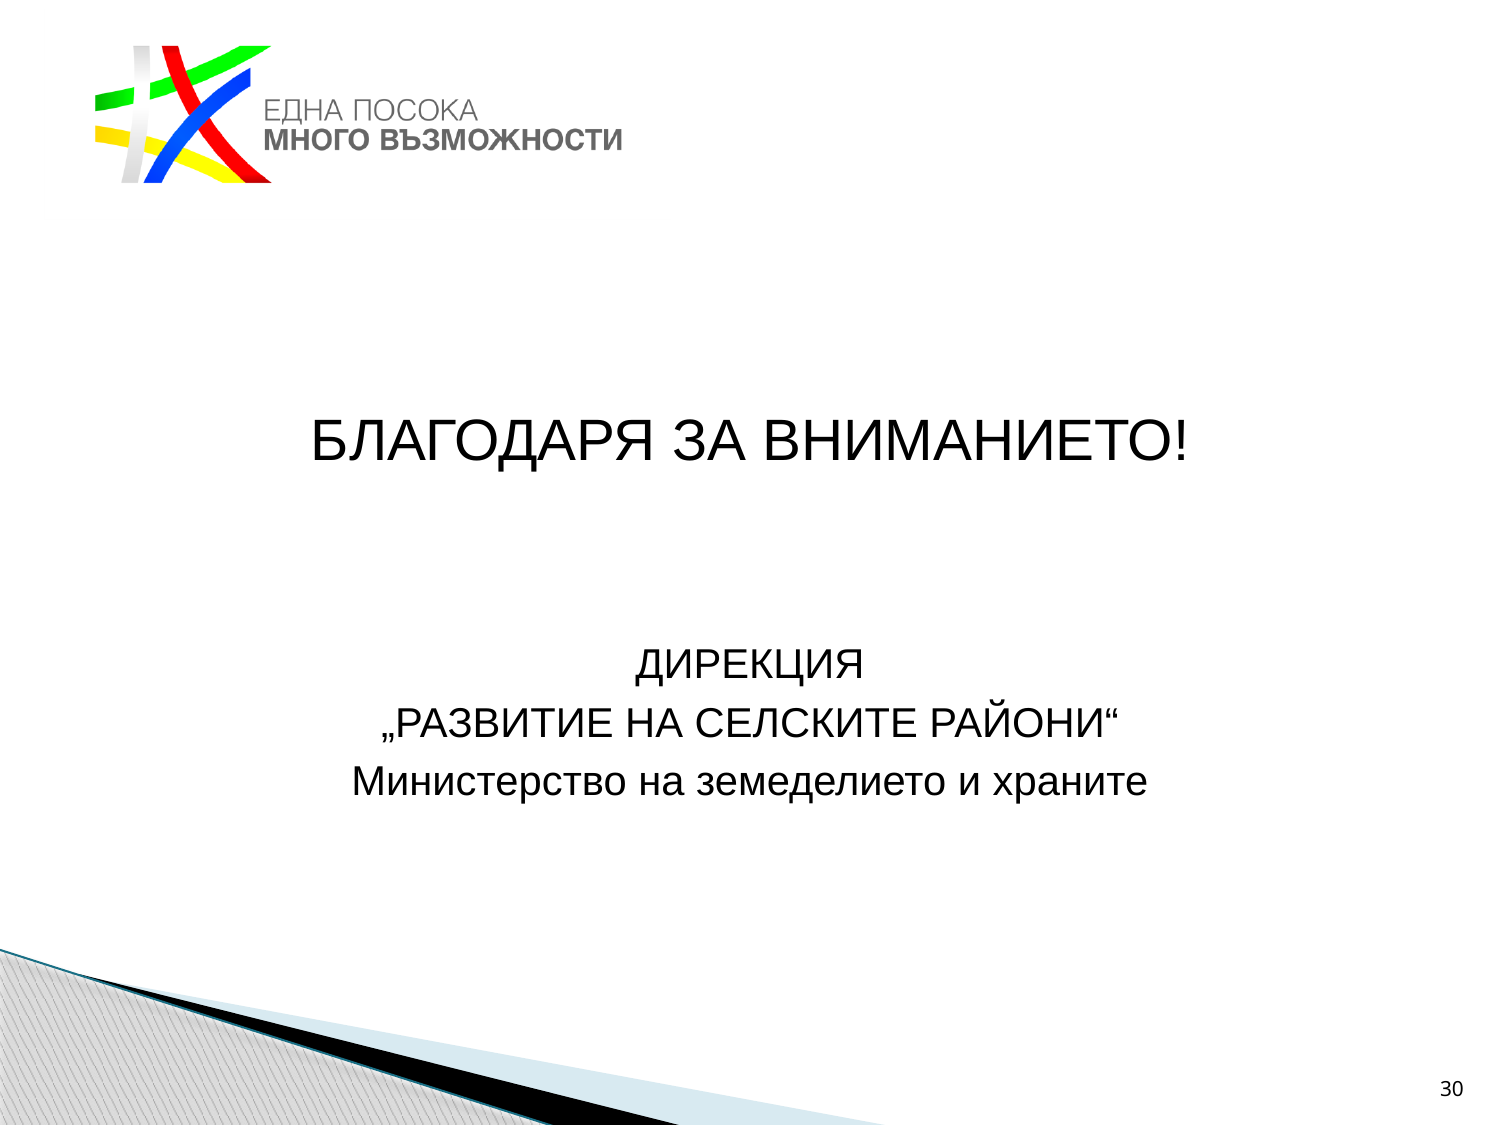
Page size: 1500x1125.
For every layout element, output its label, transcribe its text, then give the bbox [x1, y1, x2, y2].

slide_number 30 [1418, 1051, 1479, 1112]
list БЛАГОДАРЯ ЗА ВНИМАНИЕТО! ДИРЕКЦИЯ „РАЗВИТИЕ НА СЕЛСКИТЕ РАЙОНИ“ Министерство на земеделието и храните [75, 243, 1425, 986]
picture [44, 9, 671, 221]
